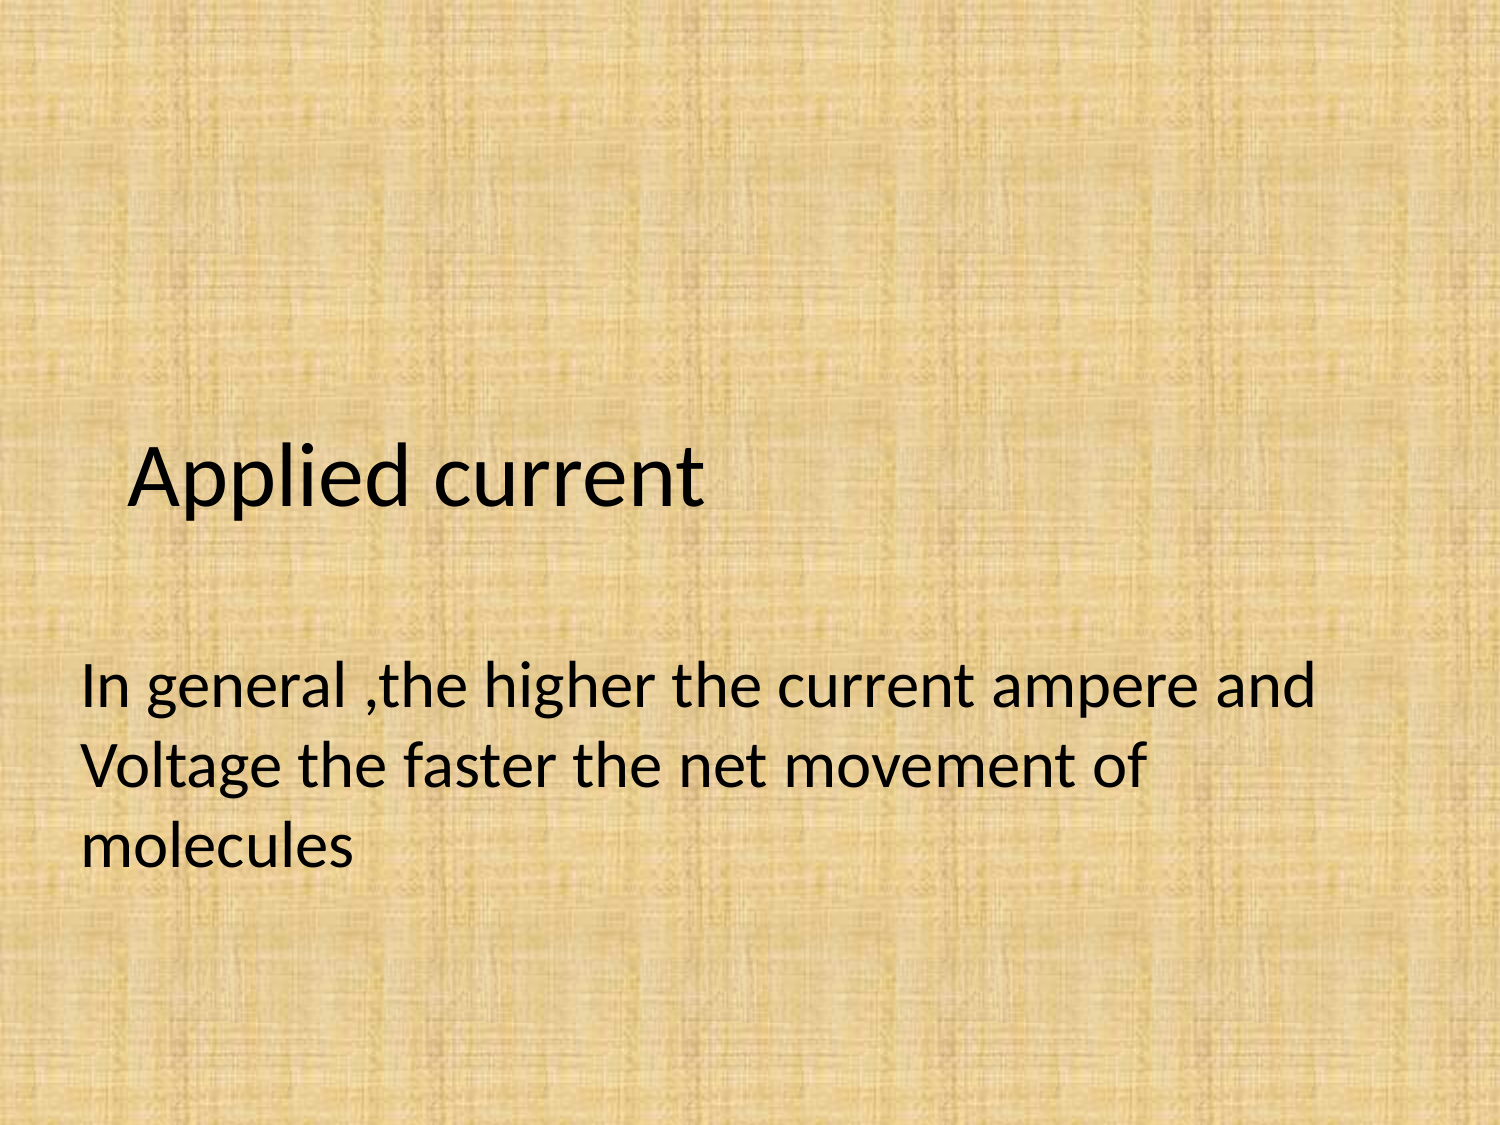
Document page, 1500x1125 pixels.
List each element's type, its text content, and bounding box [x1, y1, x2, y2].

picture [0, 0, 1500, 1125]
subtitle In general ,the higher the current ampere and Voltage the faster the net movement of molecules [64, 633, 1358, 921]
title Applied current [112, 349, 1388, 591]
